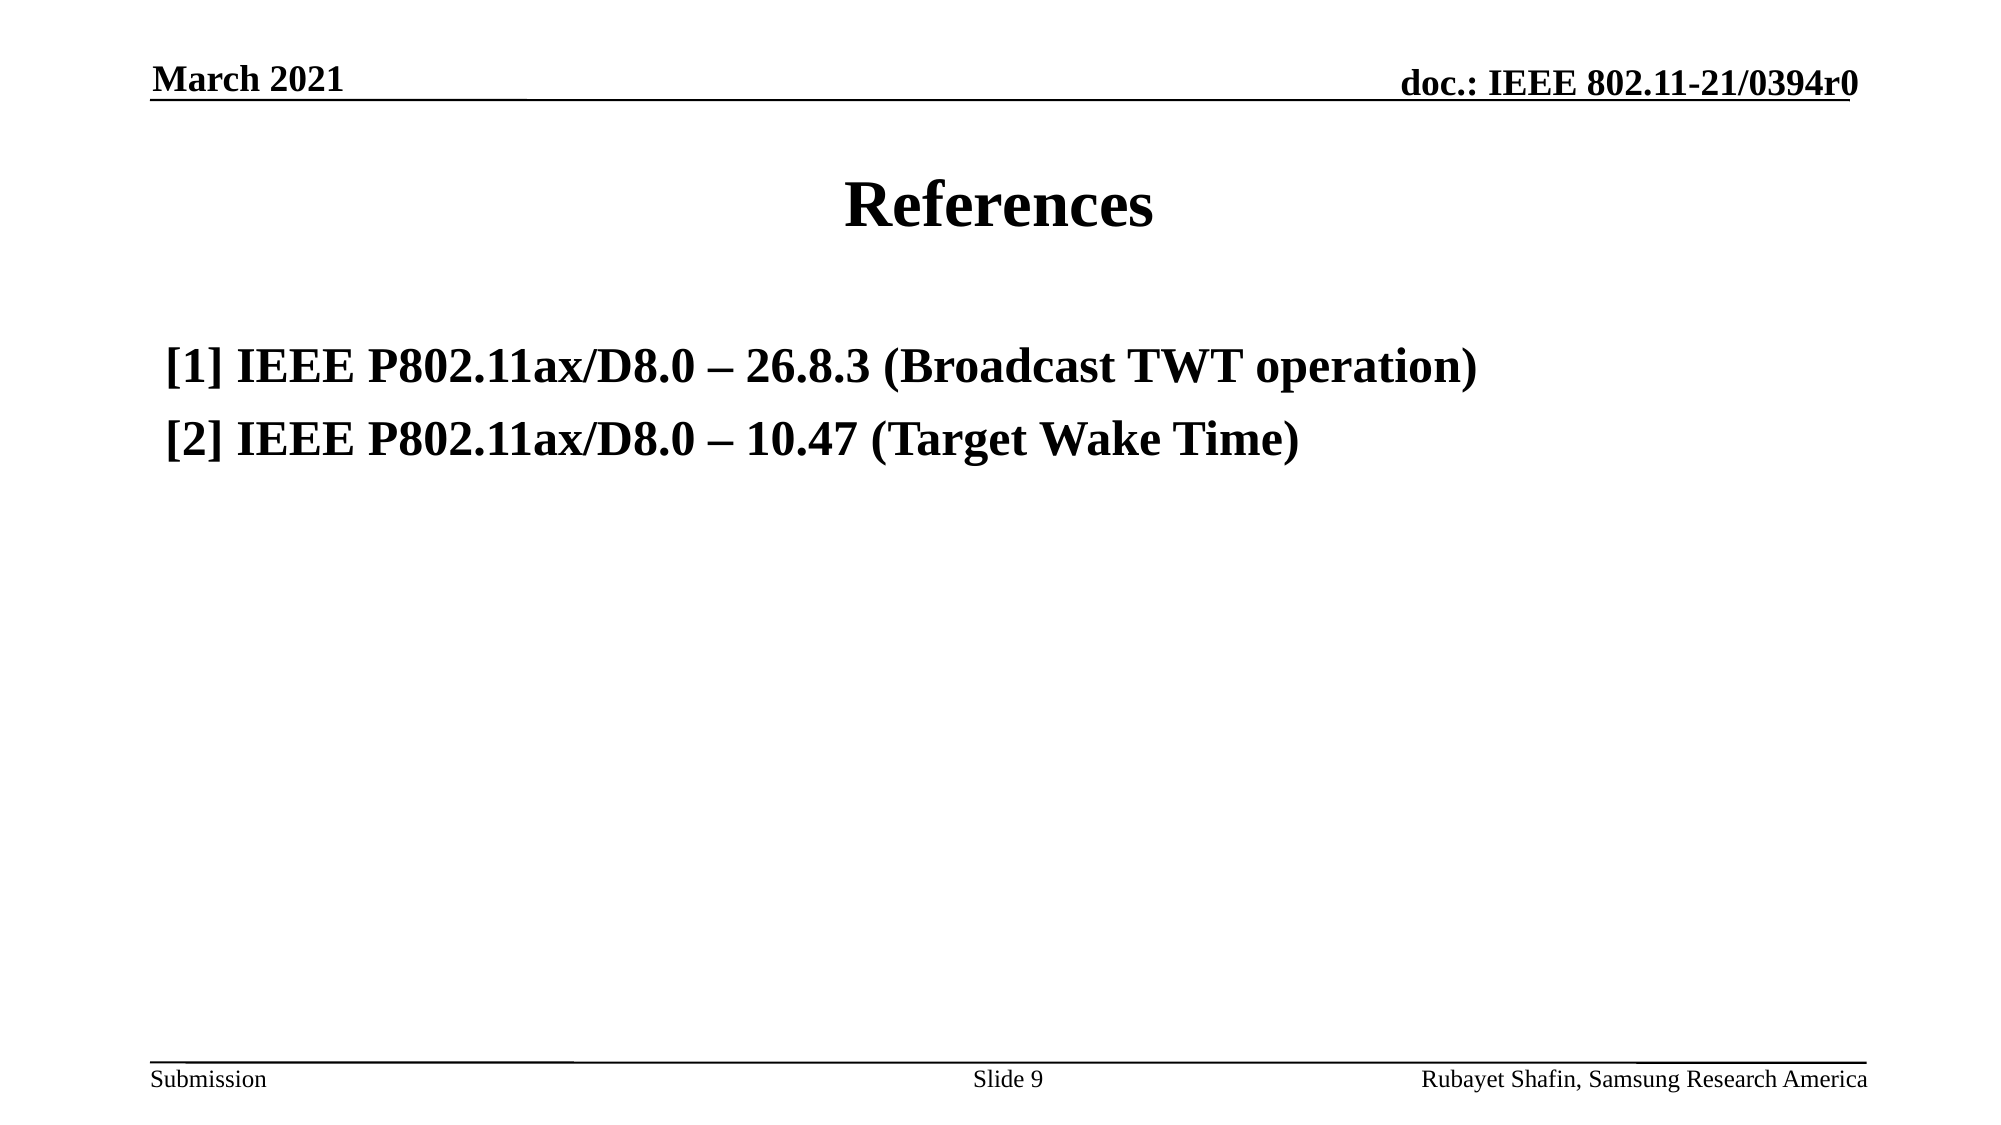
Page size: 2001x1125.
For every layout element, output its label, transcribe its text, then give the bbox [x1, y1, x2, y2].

list [1] IEEE P802.11ax/D8.0 – 26.8.3 (Broadcast TWT operation) [2] IEEE P802.11ax/D8.0 – 10.47 (Target Wake Time) [149, 324, 1850, 1000]
slide_number Slide 9 [950, 1061, 1067, 1123]
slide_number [152, 54, 563, 100]
footer Rubayet Shafin, Samsung Research America [1171, 1061, 1869, 1093]
title References [149, 112, 1850, 288]
